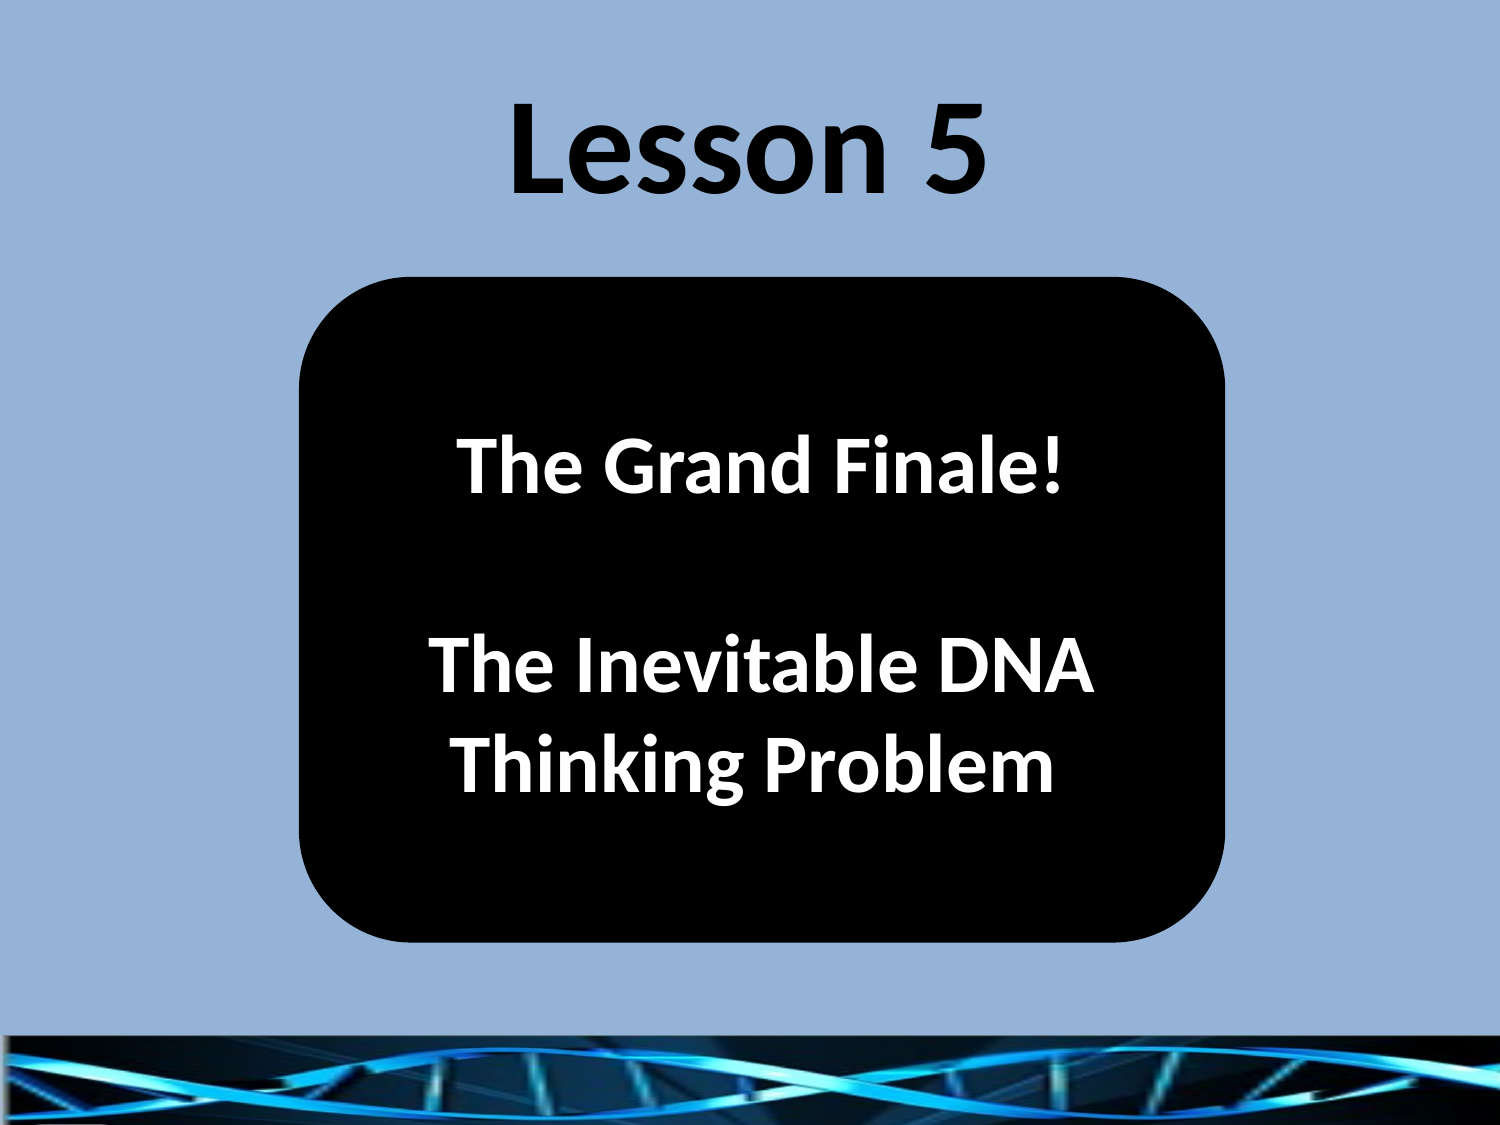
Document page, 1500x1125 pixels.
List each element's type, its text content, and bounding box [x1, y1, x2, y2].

title Lesson 5 [75, 45, 1425, 233]
picture [4, 323, 1500, 1125]
text_box The Grand Finale! The Inevitable DNA Thinking Problem [298, 276, 1226, 943]
